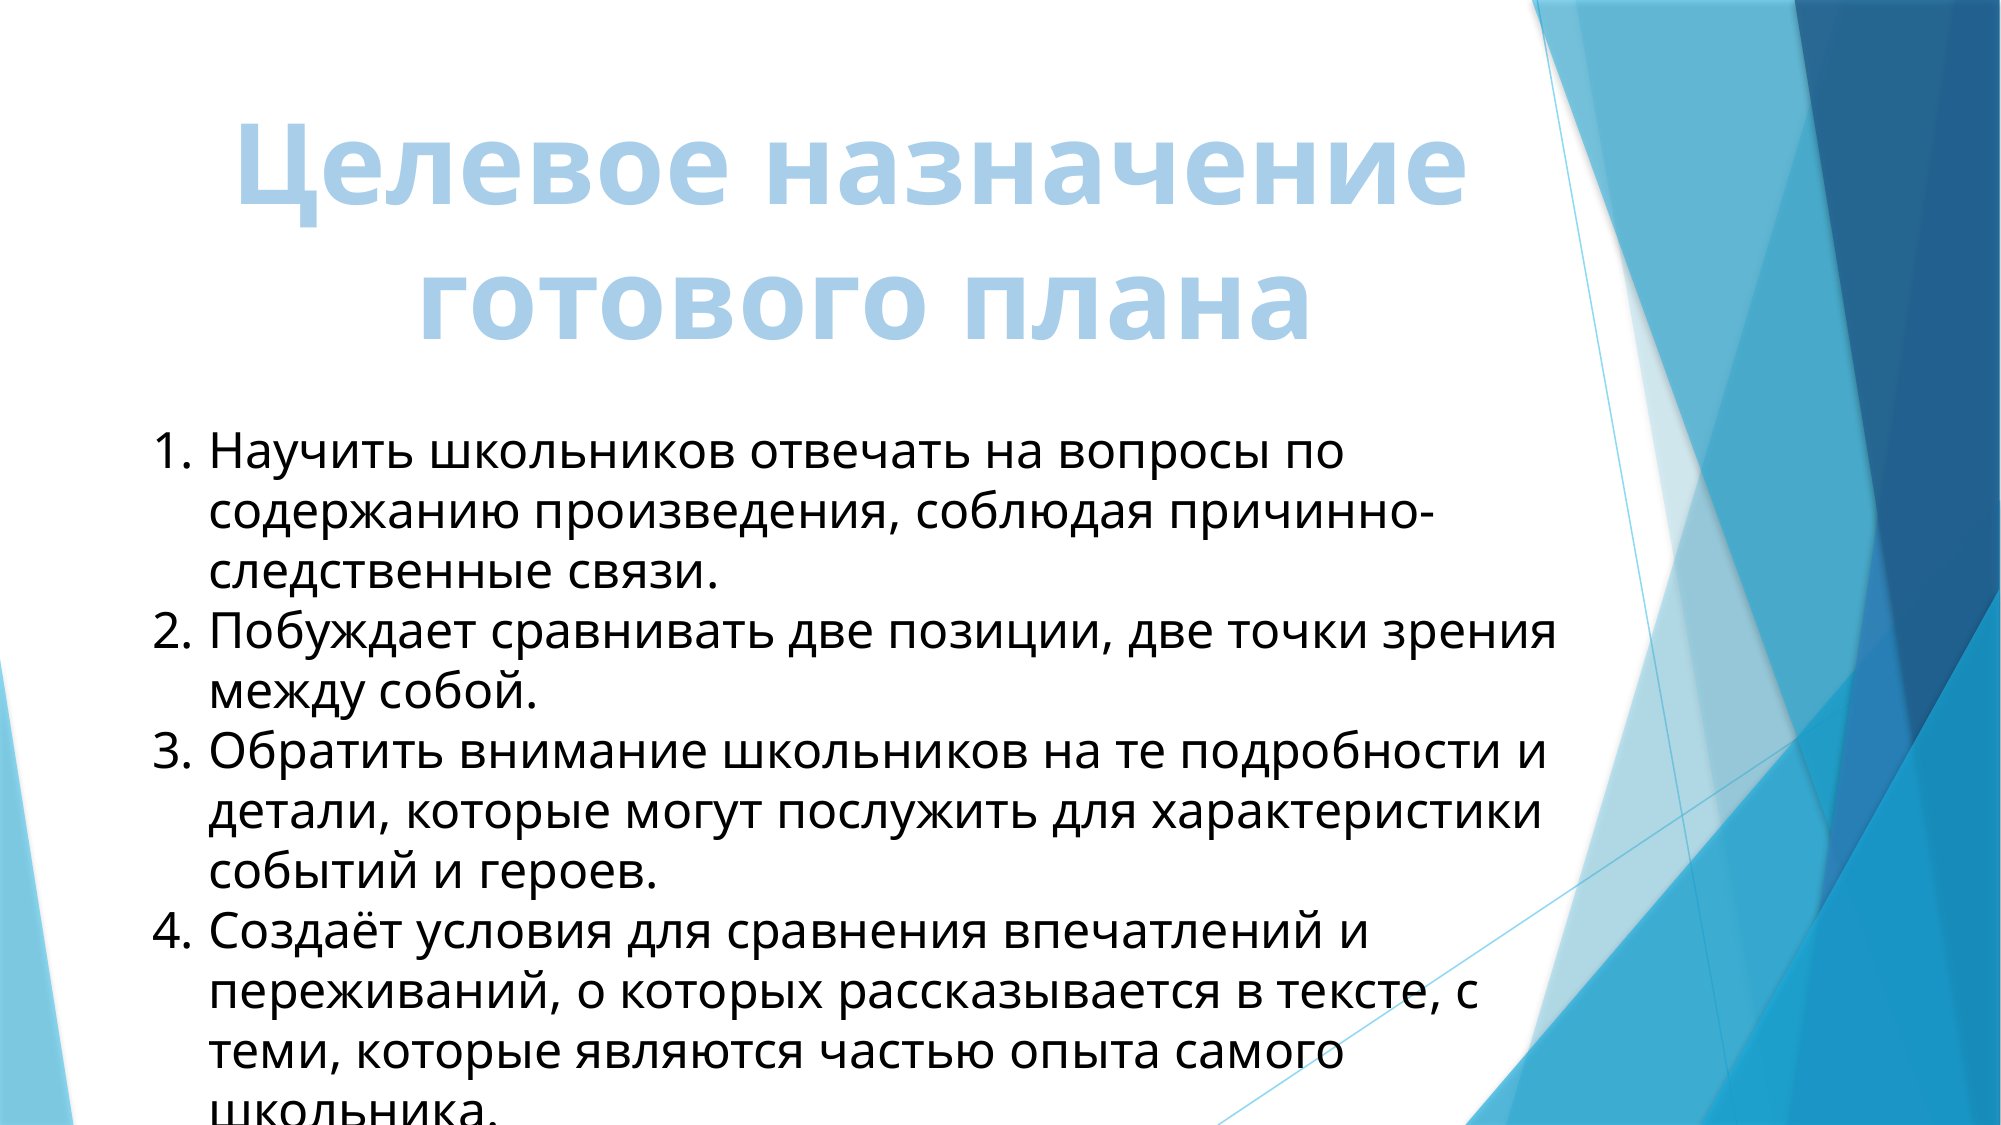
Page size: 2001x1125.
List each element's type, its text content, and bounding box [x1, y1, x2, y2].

text_box Научить школьников отвечать на вопросы по содержанию произведения, соблюдая причинно-следственные связи. Побуждает сравнивать две позиции, две точки зрения между собой. Обратить внимание школьников на те подробности и детали, которые могут послужить для характеристики событий и героев. Создаёт условия для сравнения впечатлений и переживаний, о которых рассказывается в тексте, с теми, которые являются частью опыта самого школьника. [137, 410, 1583, 1125]
text_box Целевое назначение готового плана [216, 84, 1516, 370]
